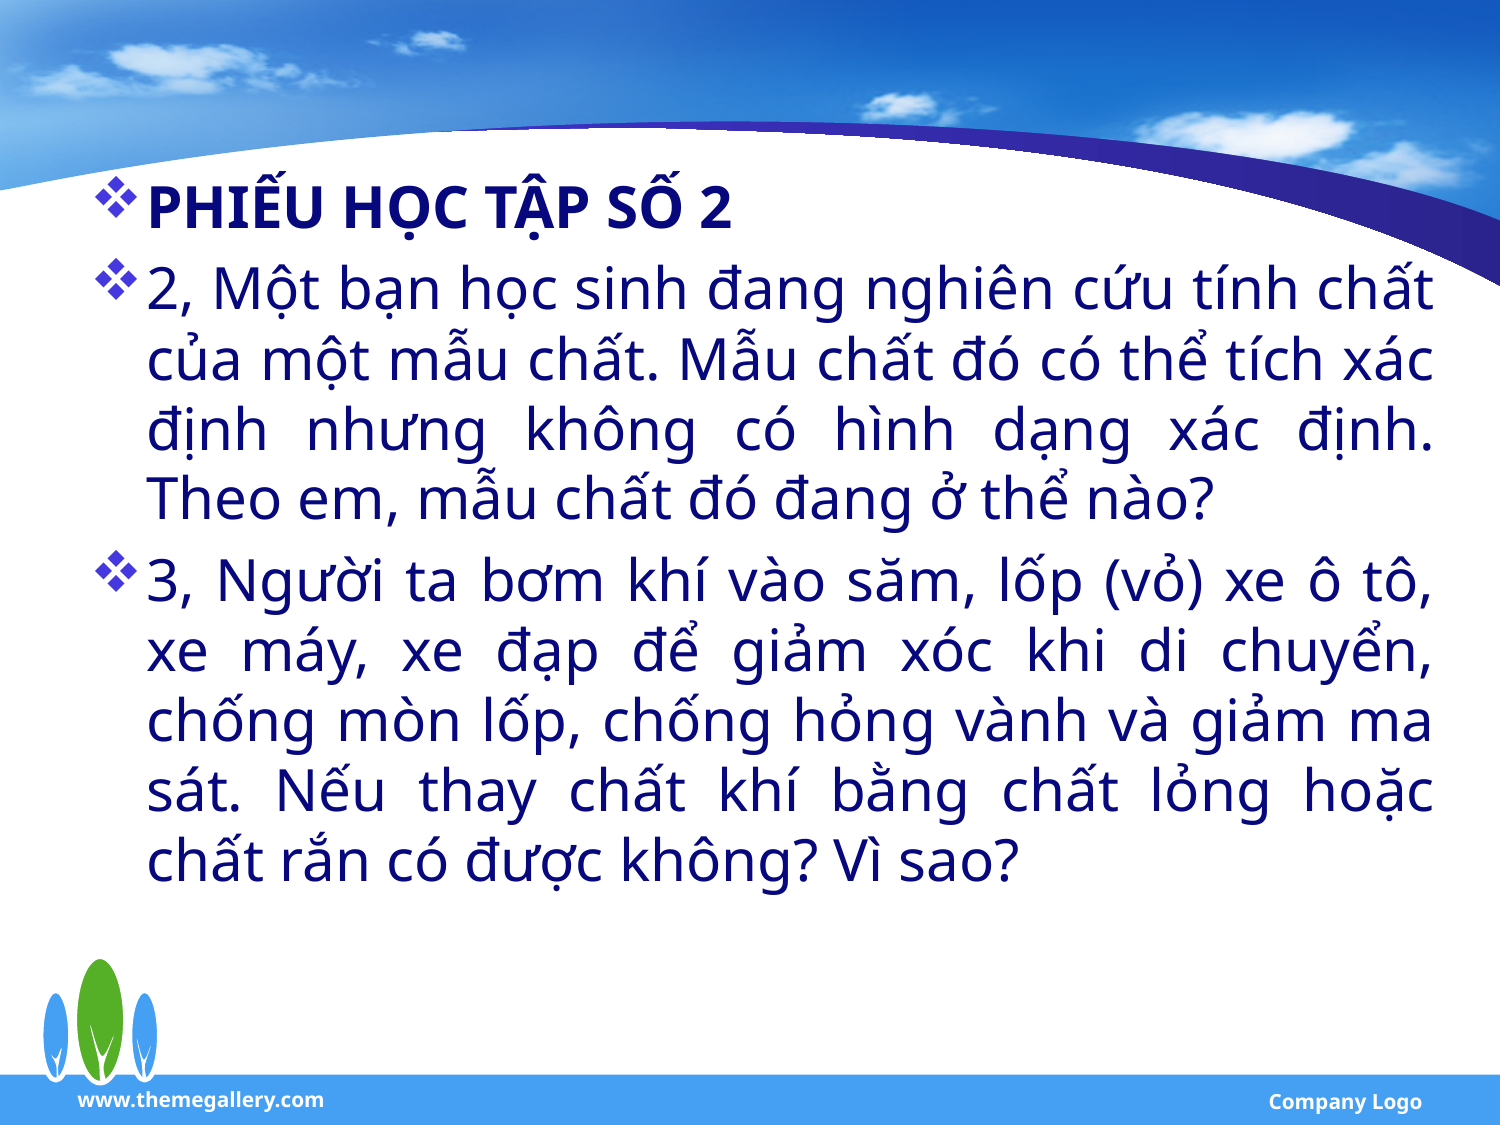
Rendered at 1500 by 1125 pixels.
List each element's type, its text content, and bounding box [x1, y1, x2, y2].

list PHIẾU HỌC TẬP SỐ 2 2, Một bạn học sinh đang nghiên cứu tính chất của một mẫu chất. Mẫu chất đó có thể tích xác định nhưng không có hình dạng xác định. Theo em, mẫu chất đó đang ở thể nào? 3, Người ta bơm khí vào săm, lốp (vỏ) xe ô tô, xe máy, xe đạp để giảm xóc khi di chuyển, chống mòn lốp, chống hỏng vành và giảm ma sát. Nếu thay chất khí bằng chất lỏng hoặc chất rắn có được không? Vì sao? [74, 162, 1451, 1076]
picture [0, 0, 1500, 221]
footer Company Logo [987, 1080, 1438, 1113]
slide_number www.themegallery.com [62, 1078, 476, 1113]
